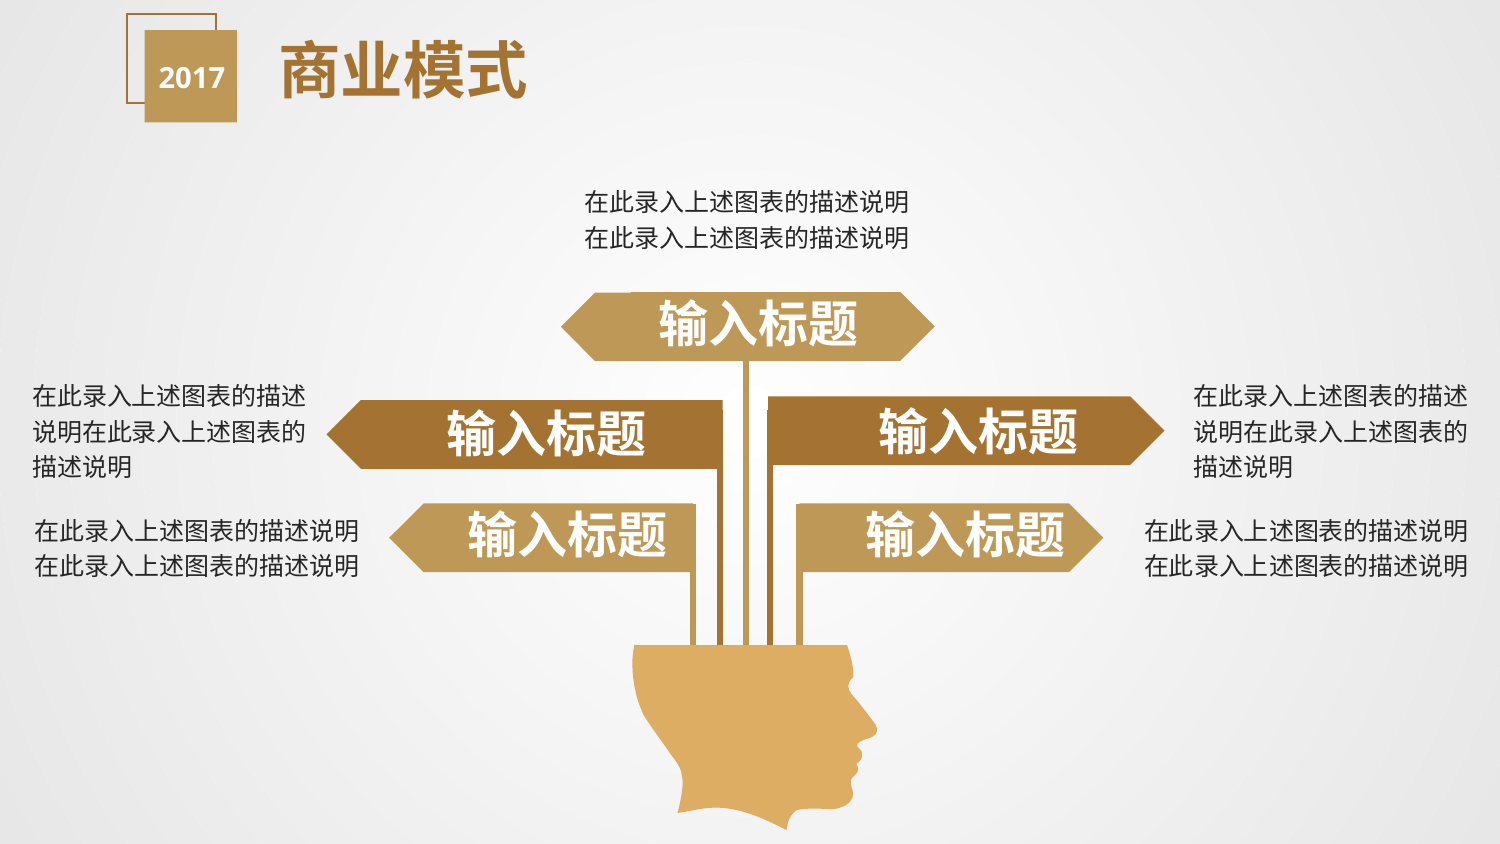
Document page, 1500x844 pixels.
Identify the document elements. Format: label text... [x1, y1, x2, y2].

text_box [326, 394, 723, 471]
text_box [632, 645, 877, 831]
text_box 商业模式 [263, 23, 544, 114]
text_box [693, 362, 800, 787]
text_box 在此录入上述图表的描述说明在此录入上述图表的描述说明 [573, 175, 937, 259]
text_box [389, 496, 694, 573]
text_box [127, 14, 244, 123]
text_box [560, 284, 935, 362]
text_box 在此录入上述图表的描述说明在此录入上述图表的描述说明 [1132, 503, 1497, 587]
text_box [768, 392, 1165, 469]
text_box 在此录入上述图表的描述说明在此录入上述图表的描述说明 [20, 368, 336, 488]
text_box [799, 496, 1104, 573]
text_box 在此录入上述图表的描述说明在此录入上述图表的描述说明 [23, 503, 387, 587]
text_box 在此录入上述图表的描述说明在此录入上述图表的描述说明 [1182, 368, 1497, 488]
